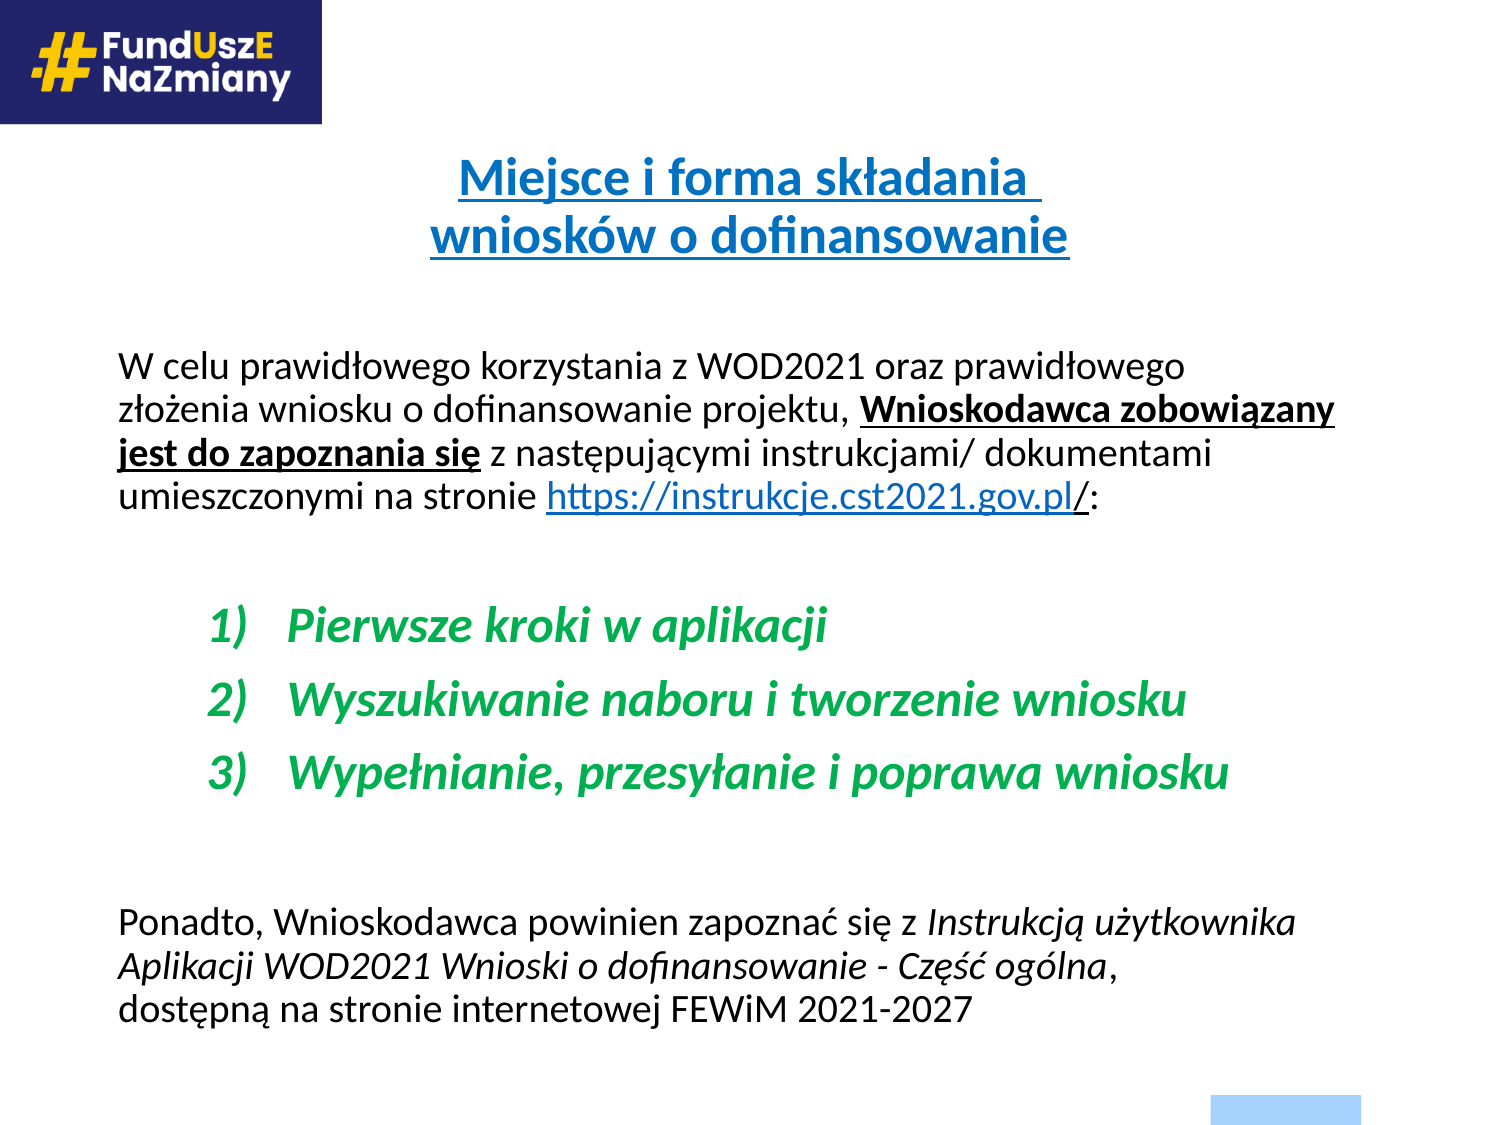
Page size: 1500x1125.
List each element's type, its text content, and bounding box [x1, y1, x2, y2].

list W celu prawidłowego korzystania z WOD2021 oraz prawidłowego złożenia wniosku o dofinansowanie projektu, Wnioskodawca zobowiązany jest do zapoznania się z następującymi instrukcjami/ dokumentami umieszczonymi na stronie https://instrukcje.cst2021.gov.pl/: Pierwsze kroki w aplikacji Wyszukiwanie naboru i tworzenie wniosku Wypełnianie, przesyłanie i poprawa wniosku Ponadto, Wnioskodawca powinien zapoznać się z Instrukcją użytkownika Aplikacji WOD2021 Wnioski o dofinansowanie - Część ogólna, dostępną na stronie internetowej FEWiM 2021-2027 [103, 337, 1397, 1048]
title Miejsce i forma składania wniosków o dofinansowanie [103, 139, 1397, 319]
picture [0, 0, 1500, 1125]
